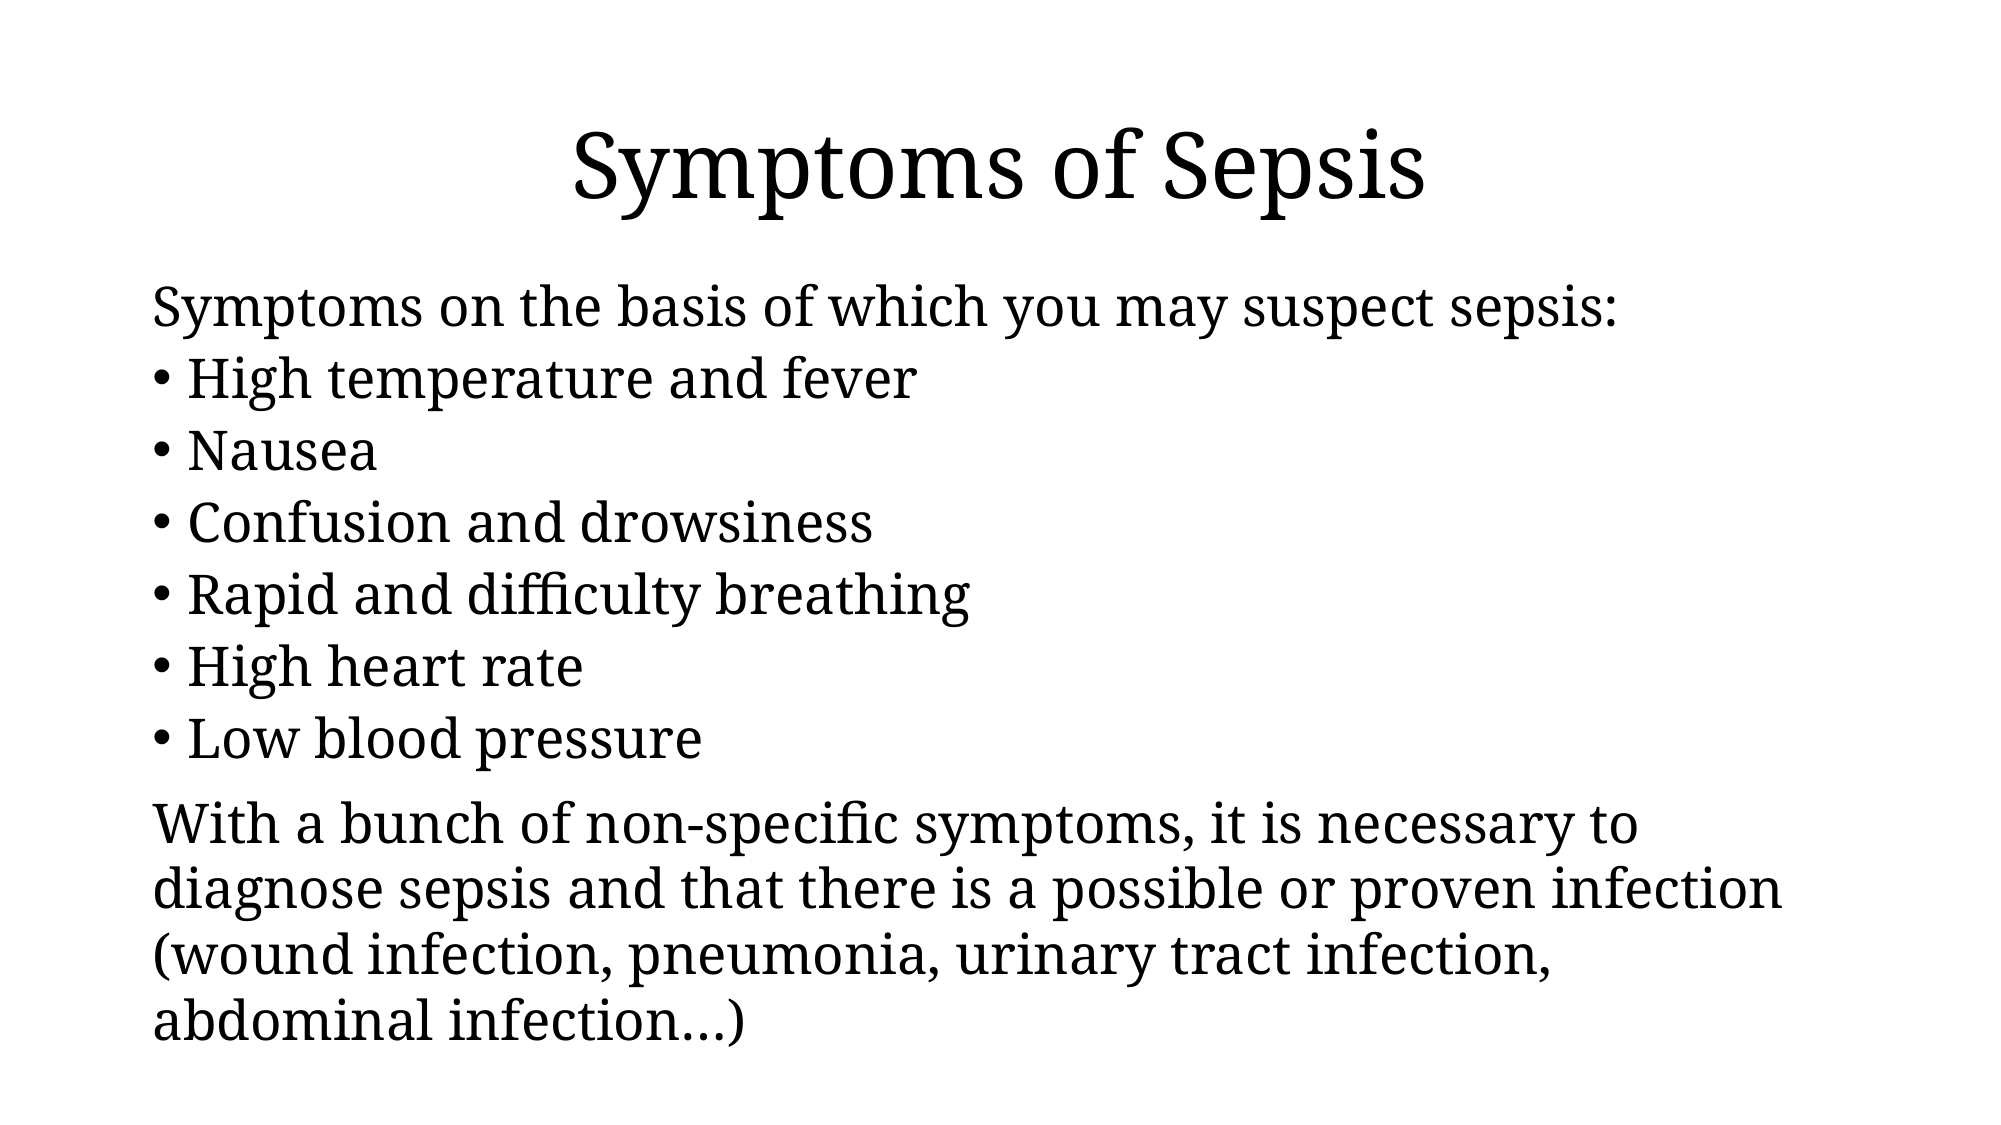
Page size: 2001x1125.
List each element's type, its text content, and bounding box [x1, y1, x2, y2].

title Symptoms of Sepsis [137, 59, 1863, 277]
list Symptoms on the basis of which you may suspect sepsis: High temperature and fever Nausea Confusion and drowsiness Rapid and difficulty breathing High heart rate Low blood pressure With a bunch of non-specific symptoms, it is necessary to diagnose sepsis and that there is a possible or proven infection (wound infection, pneumonia, urinary tract infection, abdominal infection…) [137, 277, 1863, 1066]
